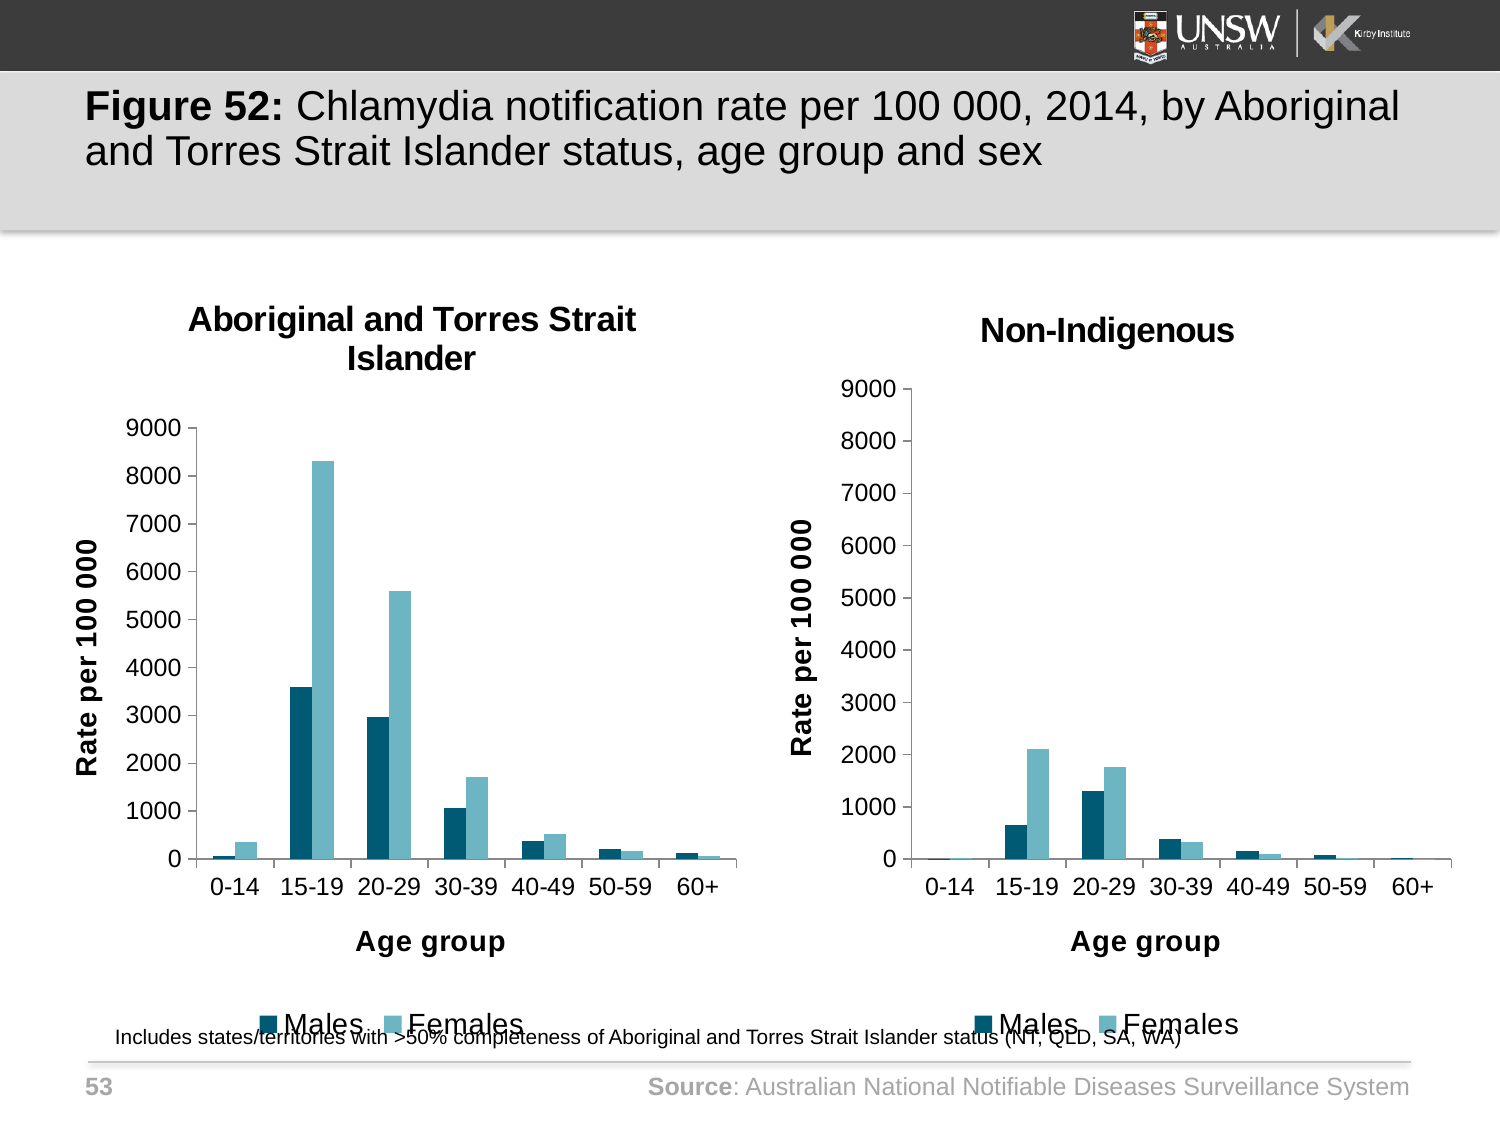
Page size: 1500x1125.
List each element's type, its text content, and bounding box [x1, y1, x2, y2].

picture [0, 0, 1500, 71]
slide_number 53 [85, 1070, 195, 1112]
chart [34, 276, 1466, 1047]
title Figure 52: Chlamydia notification rate per 100 000, 2014, by Aboriginal and Torres Strait Islander status, age group and sex [85, 84, 1412, 216]
list Source: Australian National Notifiable Diseases Surveillance System [262, 1070, 1412, 1112]
